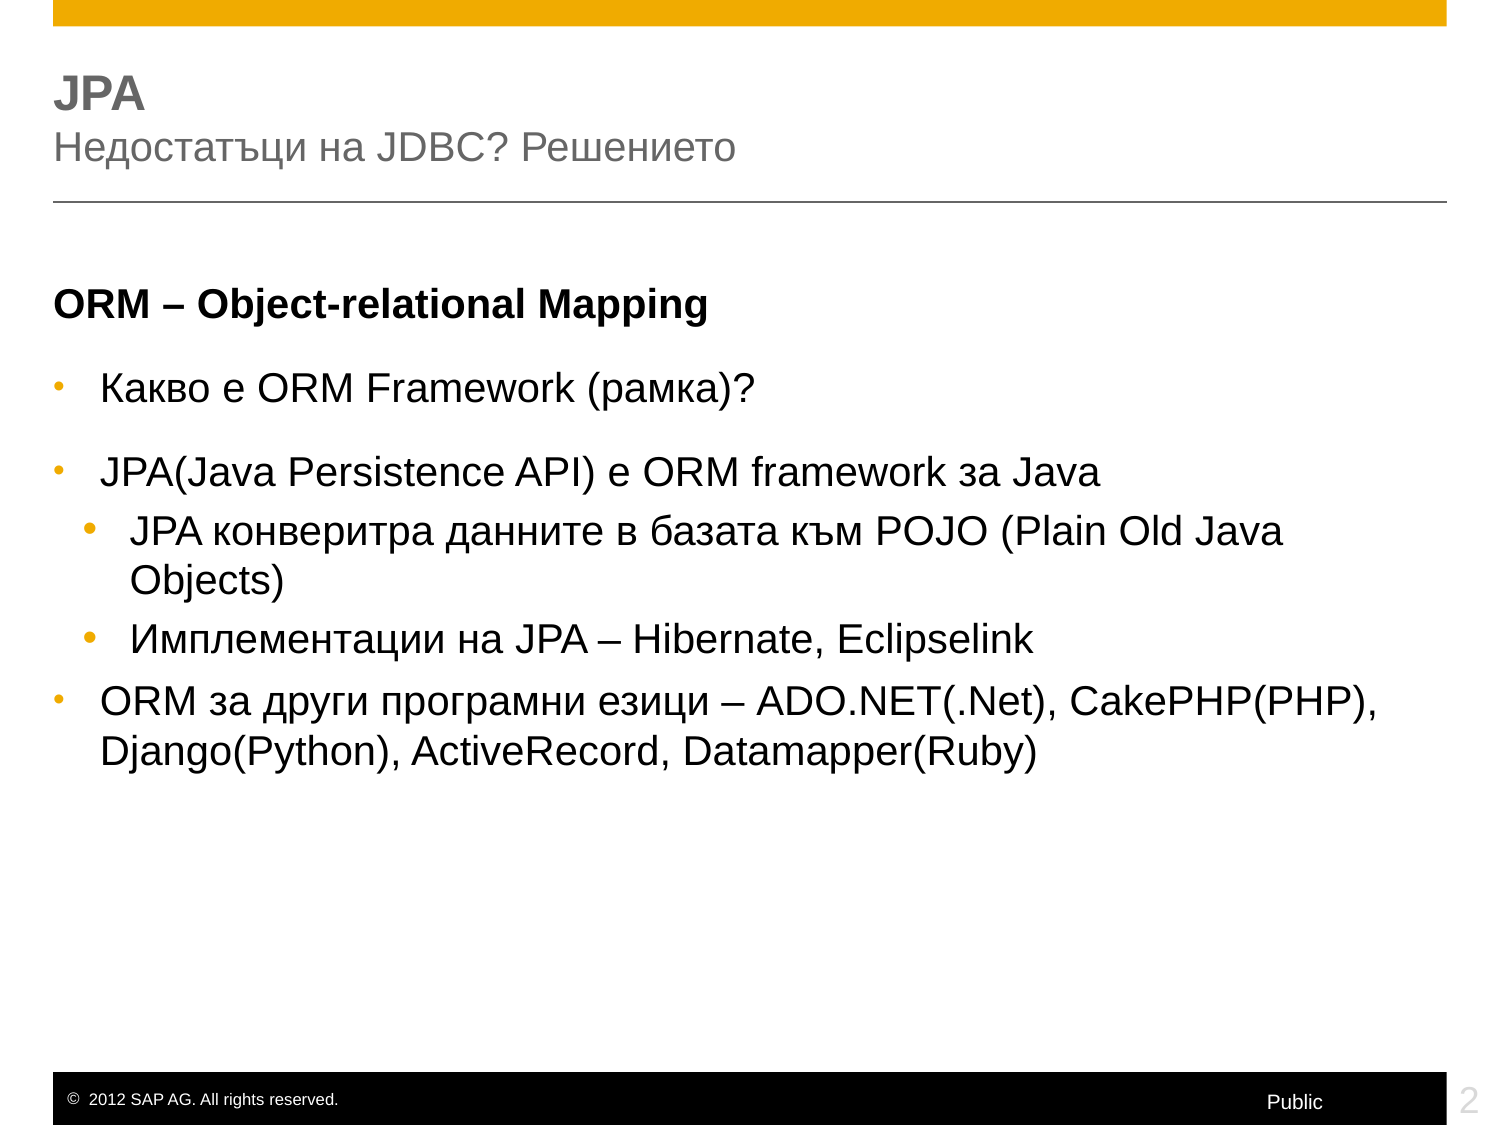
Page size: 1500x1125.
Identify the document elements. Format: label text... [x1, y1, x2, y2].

text_box 2 [1458, 1075, 1500, 1121]
list ORM – Object-relational Mapping Какво е ORM Framework (рамка)? JPA(Java Persistence API) е ORM framework за Java JPA конверитра данните в базата към POJO (Plain Old Java Objects) Имплементации на JPA – Hibernate, Eclipselink ORM за други програмни езици – ADO.NET(.Net), CakePHP(PHP), Django(Python), ActiveRecord, Datamapper(Ruby) [53, 277, 1447, 876]
title JPA Недостатъци на JDBC? Решението [53, 53, 1447, 178]
